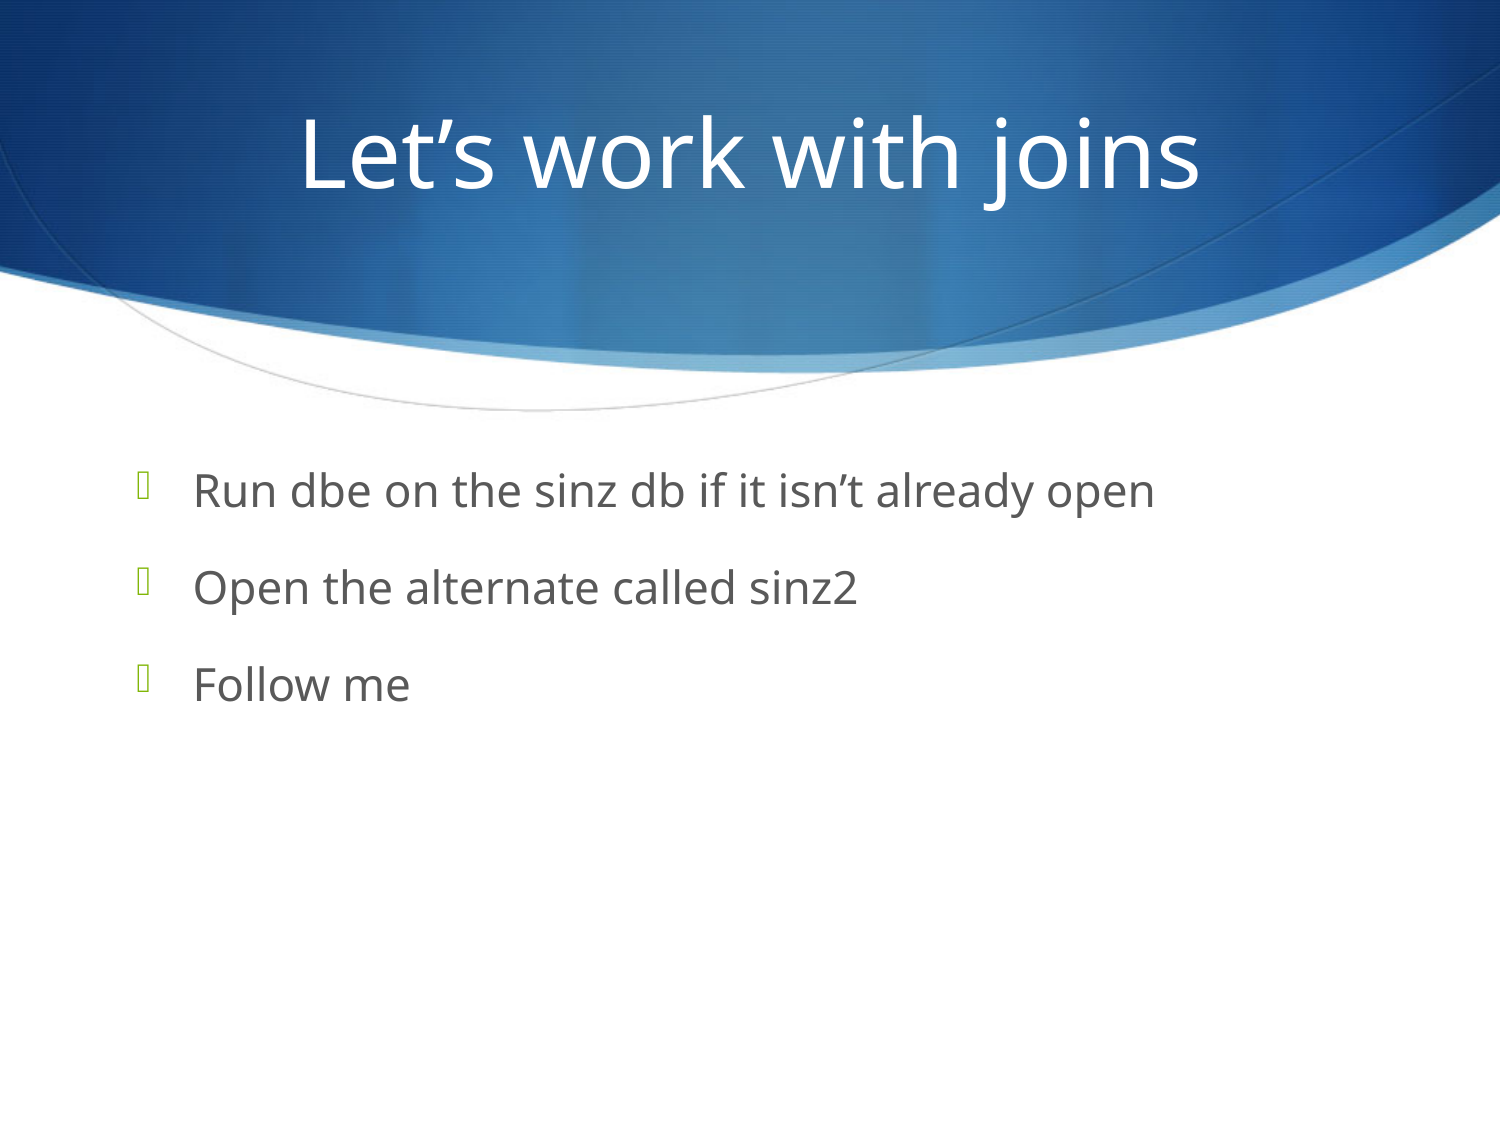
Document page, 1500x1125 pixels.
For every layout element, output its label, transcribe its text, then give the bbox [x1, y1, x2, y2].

picture [0, 0, 1500, 1125]
list Run dbe on the sinz db if it isn’t already open Open the alternate called sinz2 Follow me [121, 454, 1379, 991]
title Let’s work with joins [75, 56, 1425, 245]
